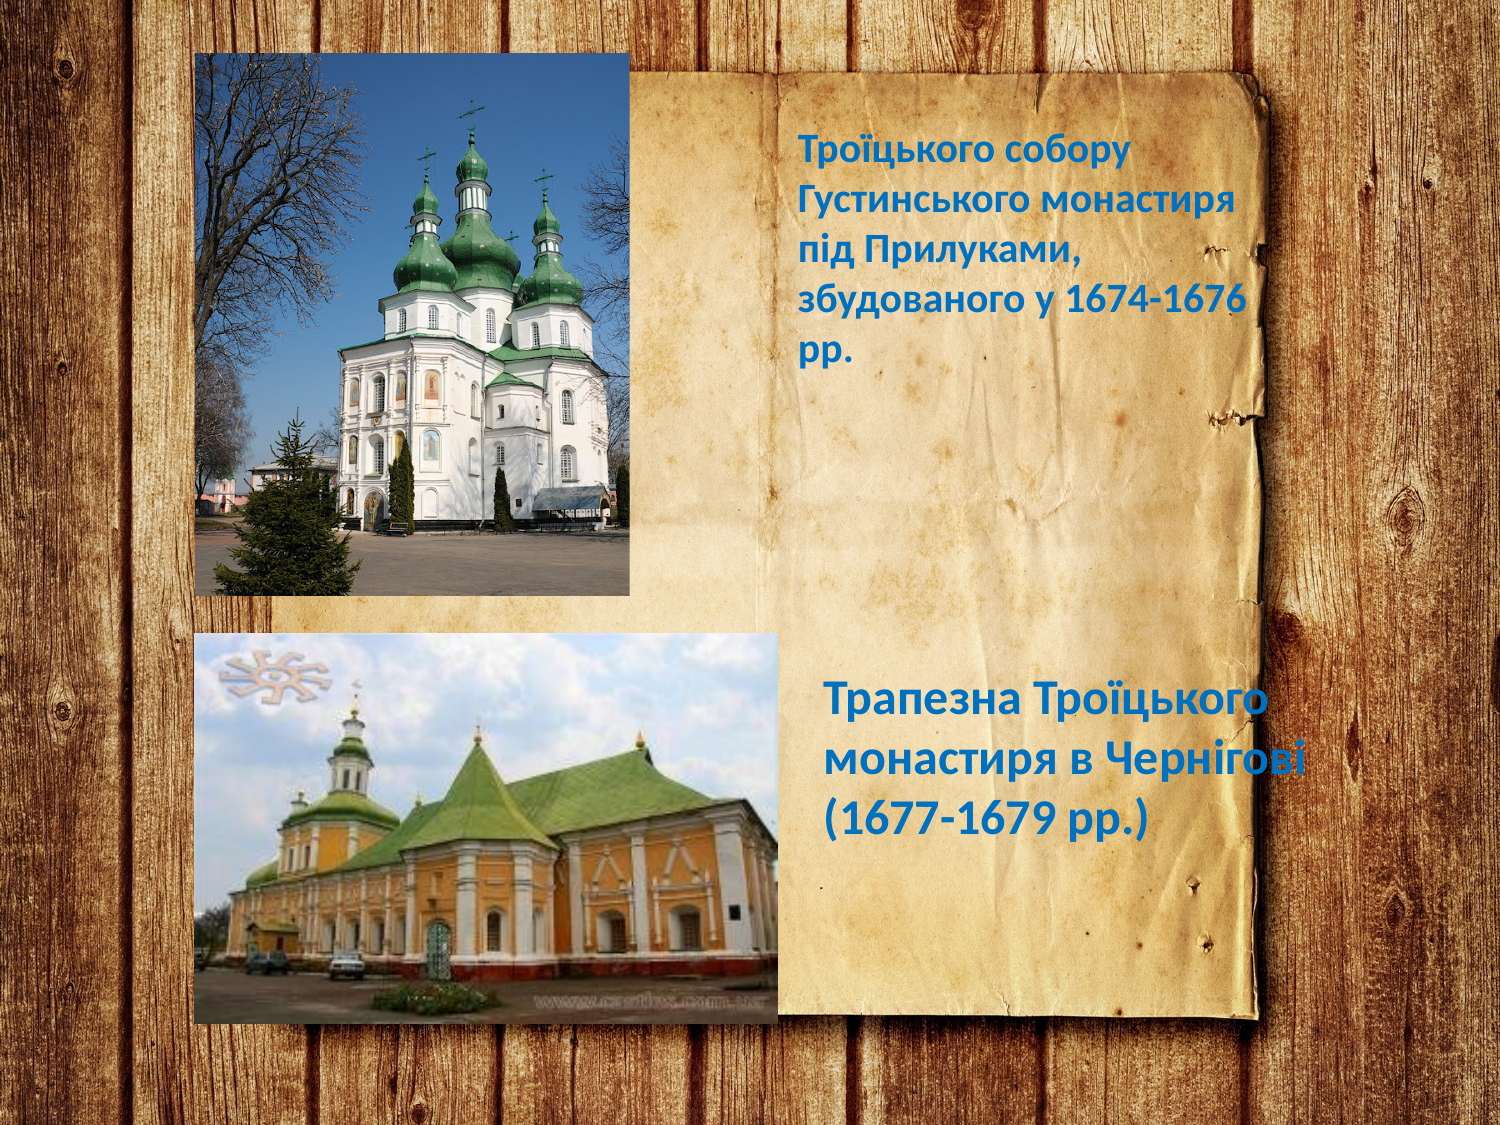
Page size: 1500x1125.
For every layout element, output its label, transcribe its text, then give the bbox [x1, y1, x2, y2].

text_box Троїцького собору Густинського монастиря під Прилуками, збудованого у 1674-1676 рр. [783, 113, 1303, 379]
text_box Трапезна Троїцького монастиря в Чернігові (1677-1679 рр.) [809, 656, 1412, 852]
picture [0, 0, 1500, 1125]
